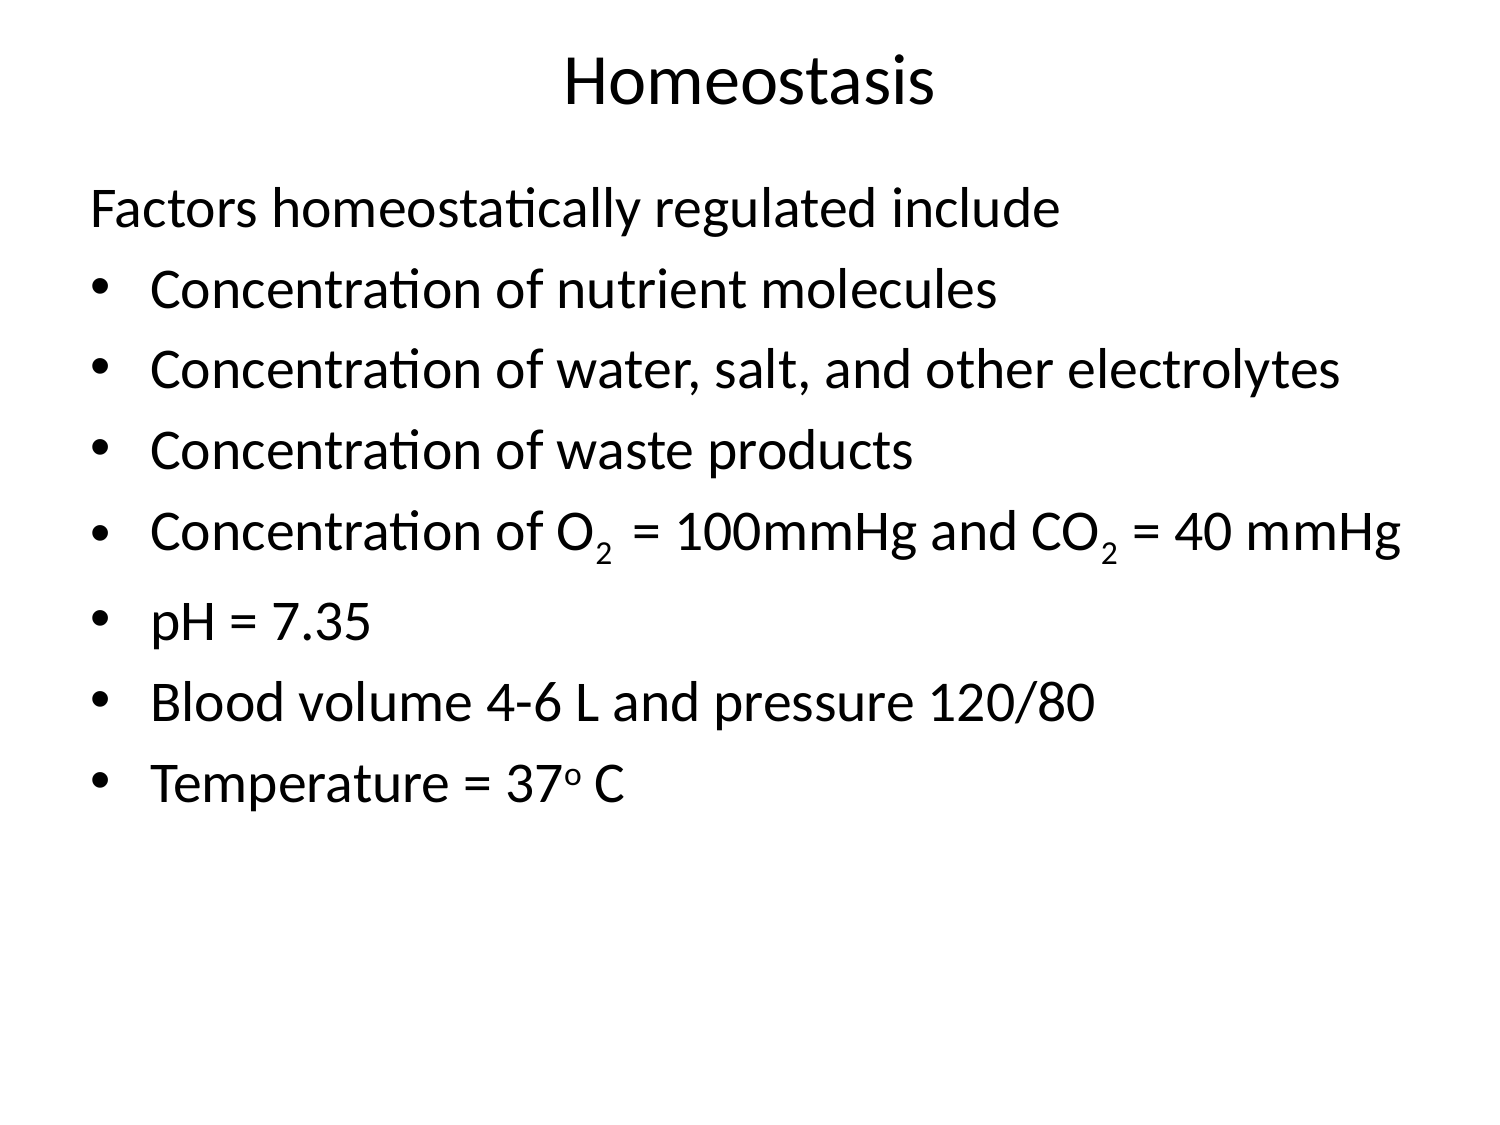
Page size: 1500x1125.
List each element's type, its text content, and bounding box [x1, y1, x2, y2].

text_box Factors homeostatically regulated include Concentration of nutrient molecules Concentration of water, salt, and other electrolytes Concentration of waste products Concentration of O2 = 100mmHg and CO2 = 40 mmHg pH = 7.35 Blood volume 4-6 L and pressure 120/80 Temperature = 37o C [74, 162, 1425, 838]
title Homeostasis [75, 24, 1425, 128]
